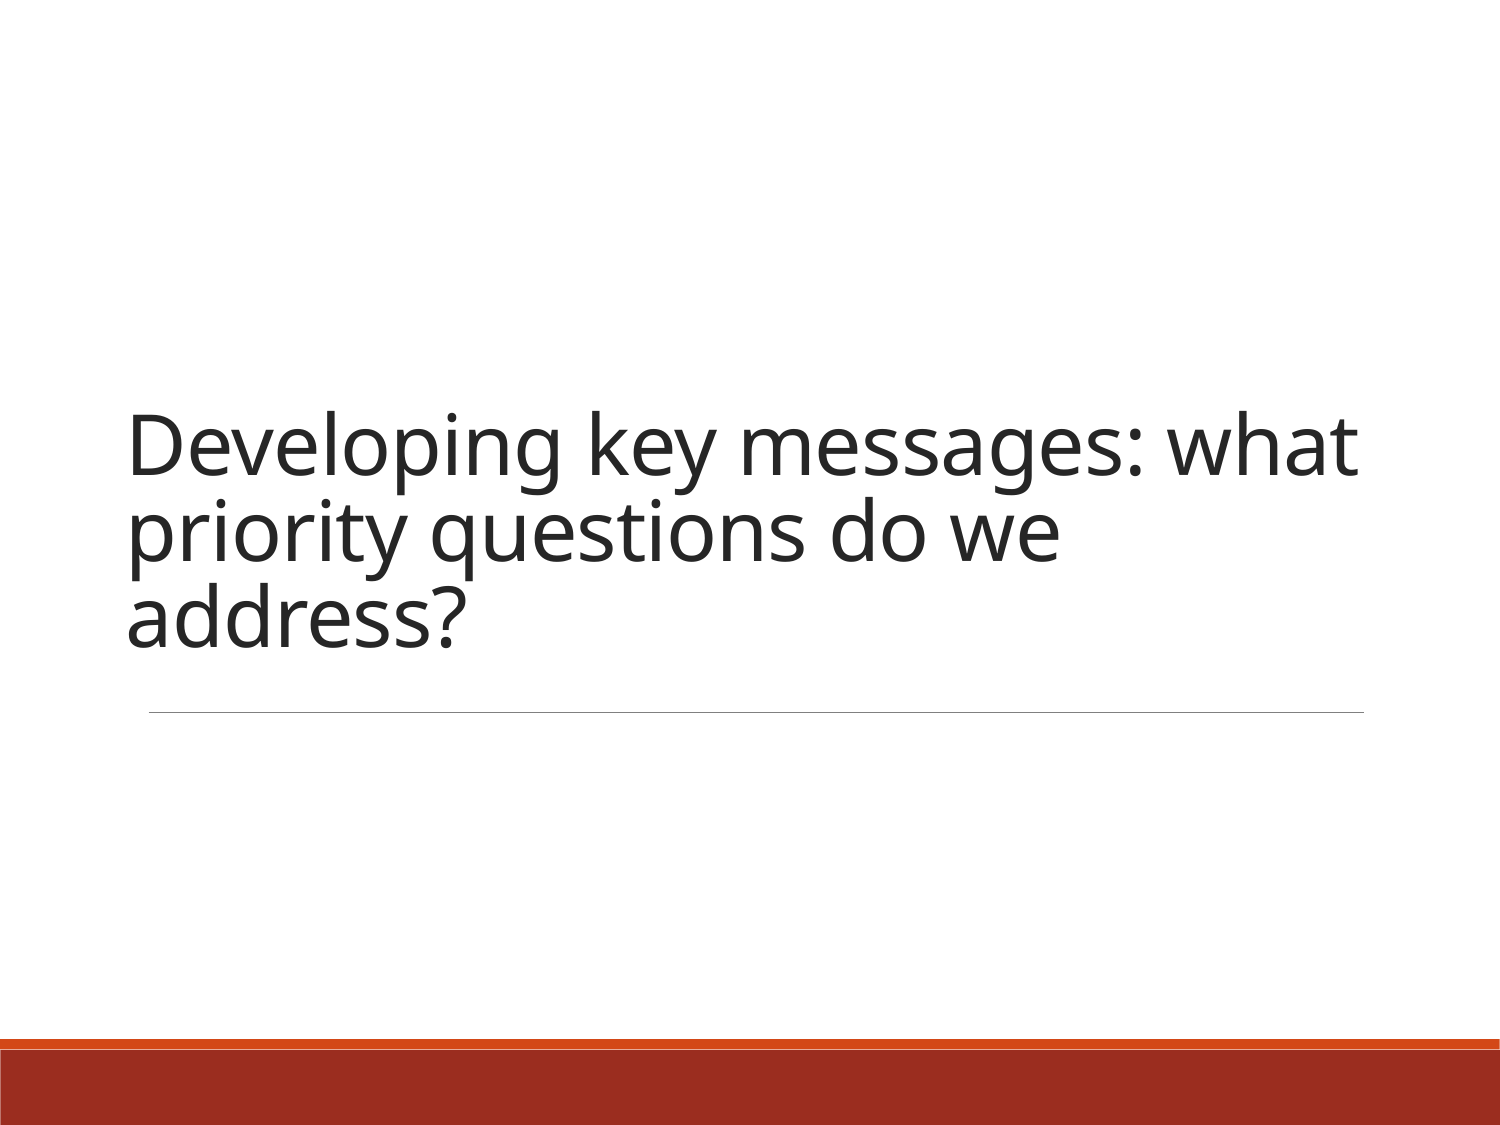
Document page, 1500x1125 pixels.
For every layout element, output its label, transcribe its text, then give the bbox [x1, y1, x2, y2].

title Developing key messages: what priority questions do we address? [110, 233, 1419, 673]
